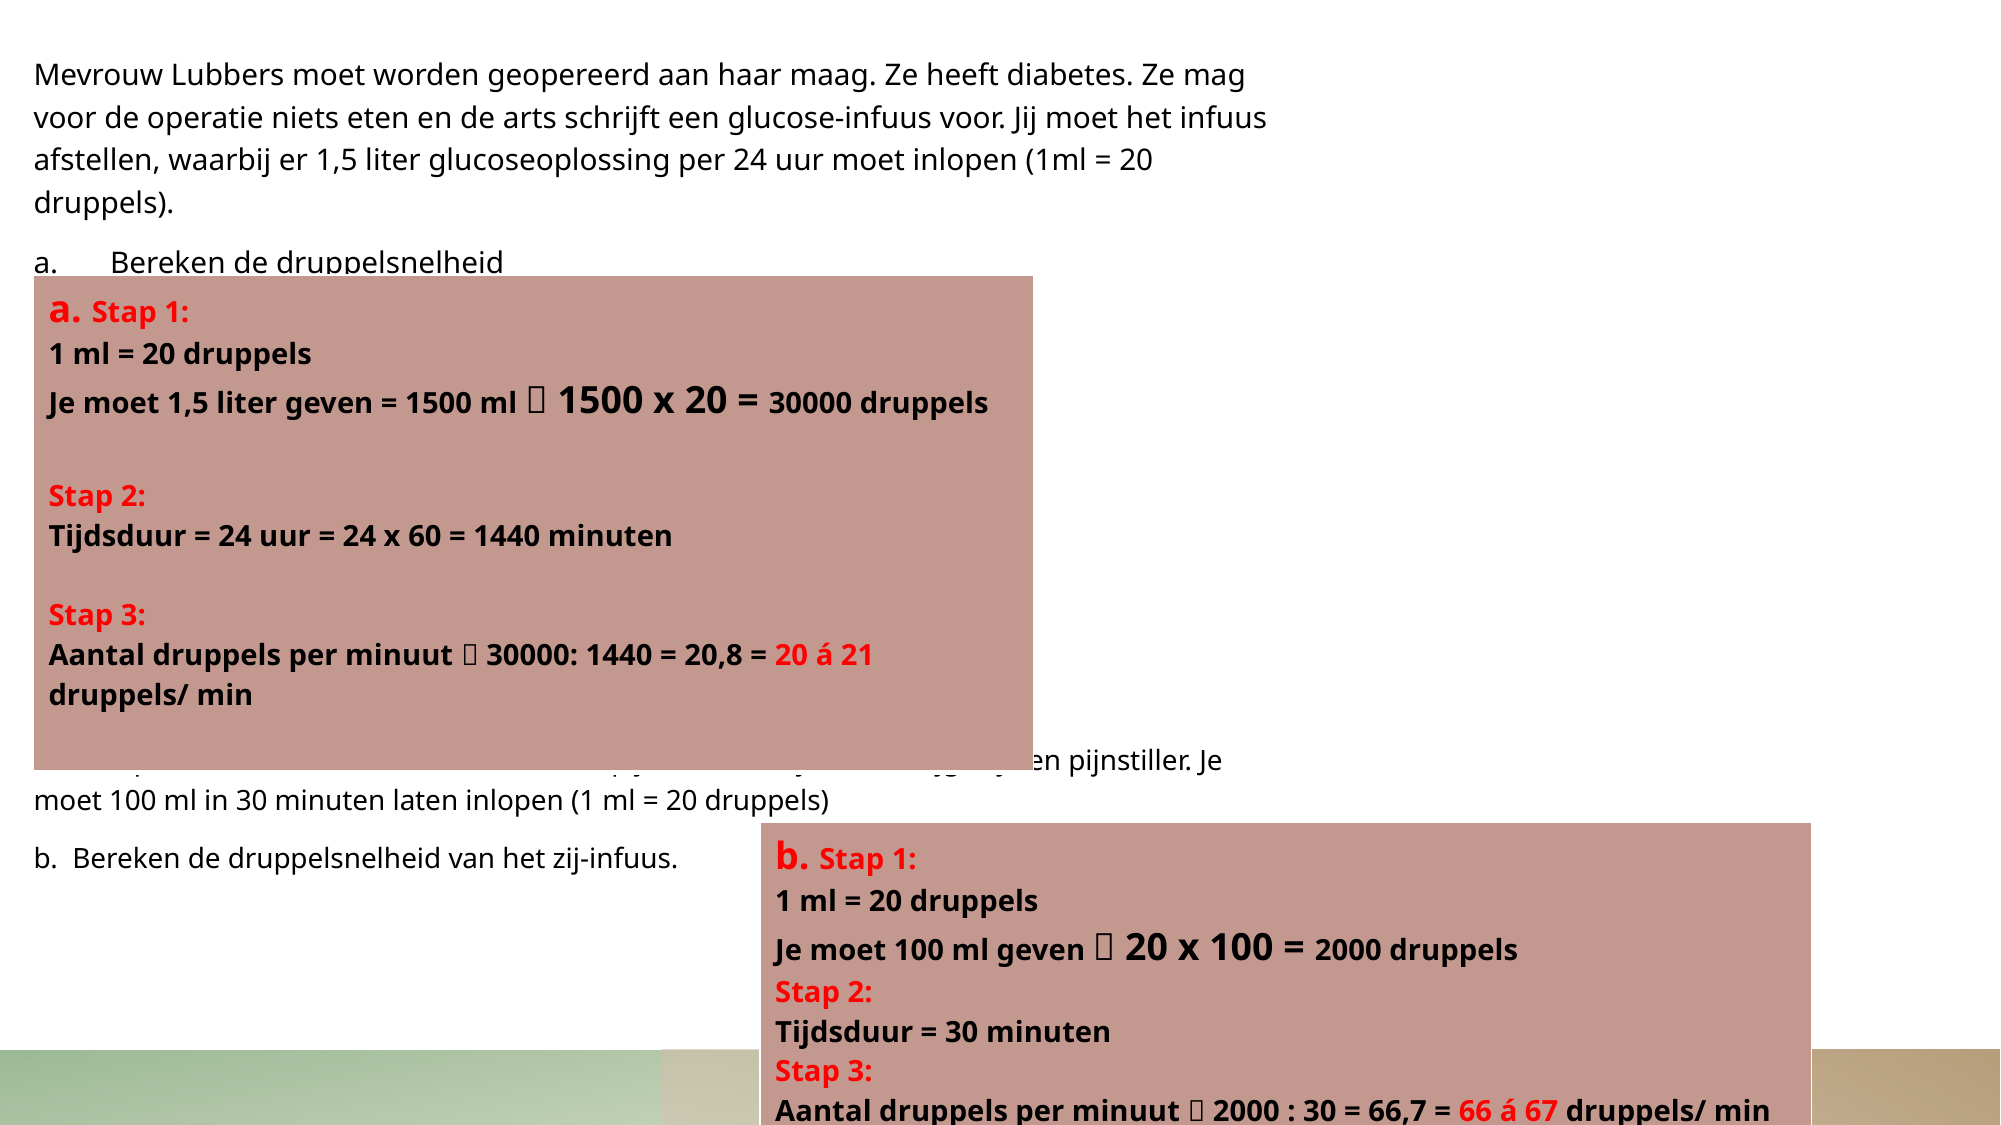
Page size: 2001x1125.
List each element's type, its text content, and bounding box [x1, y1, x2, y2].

table_header b. Stap 1: 1 ml = 20 druppels Je moet 100 ml geven  20 x 100 = 2000 druppels Stap 2: Tijdsduur = 30 minuten Stap 3: Aantal druppels per minuut  2000 : 30 = 66,7 = 66 á 67 druppels/ min [761, 823, 1811, 1125]
list Mevrouw Lubbers moet worden geopereerd aan haar maag. Ze heeft diabetes. Ze mag voor de operatie niets eten en de arts schrijft een glucose-infuus voor. Jij moet het infuus afstellen, waarbij er 1,5 liter glucoseoplossing per 24 uur moet inlopen (1ml = 20 druppels). Bereken de druppelsnelheid Na de operatie heeft mevrouw Lubbers veel pijn. Via een zij-infuus krijgt zij een pijnstiller. Je moet 100 ml in 30 minuten laten inlopen (1 ml = 20 druppels) b. Bereken de druppelsnelheid van het zij-infuus. [33, 48, 1286, 876]
table_header a. Stap 1: 1 ml = 20 druppels Je moet 1,5 liter geven = 1500 ml  1500 x 20 = 30000 druppels Stap 2: Tijdsduur = 24 uur = 24 x 60 = 1440 minuten Stap 3: Aantal druppels per minuut  30000: 1440 = 20,8 = 20 á 21 druppels/ min [34, 276, 1033, 770]
